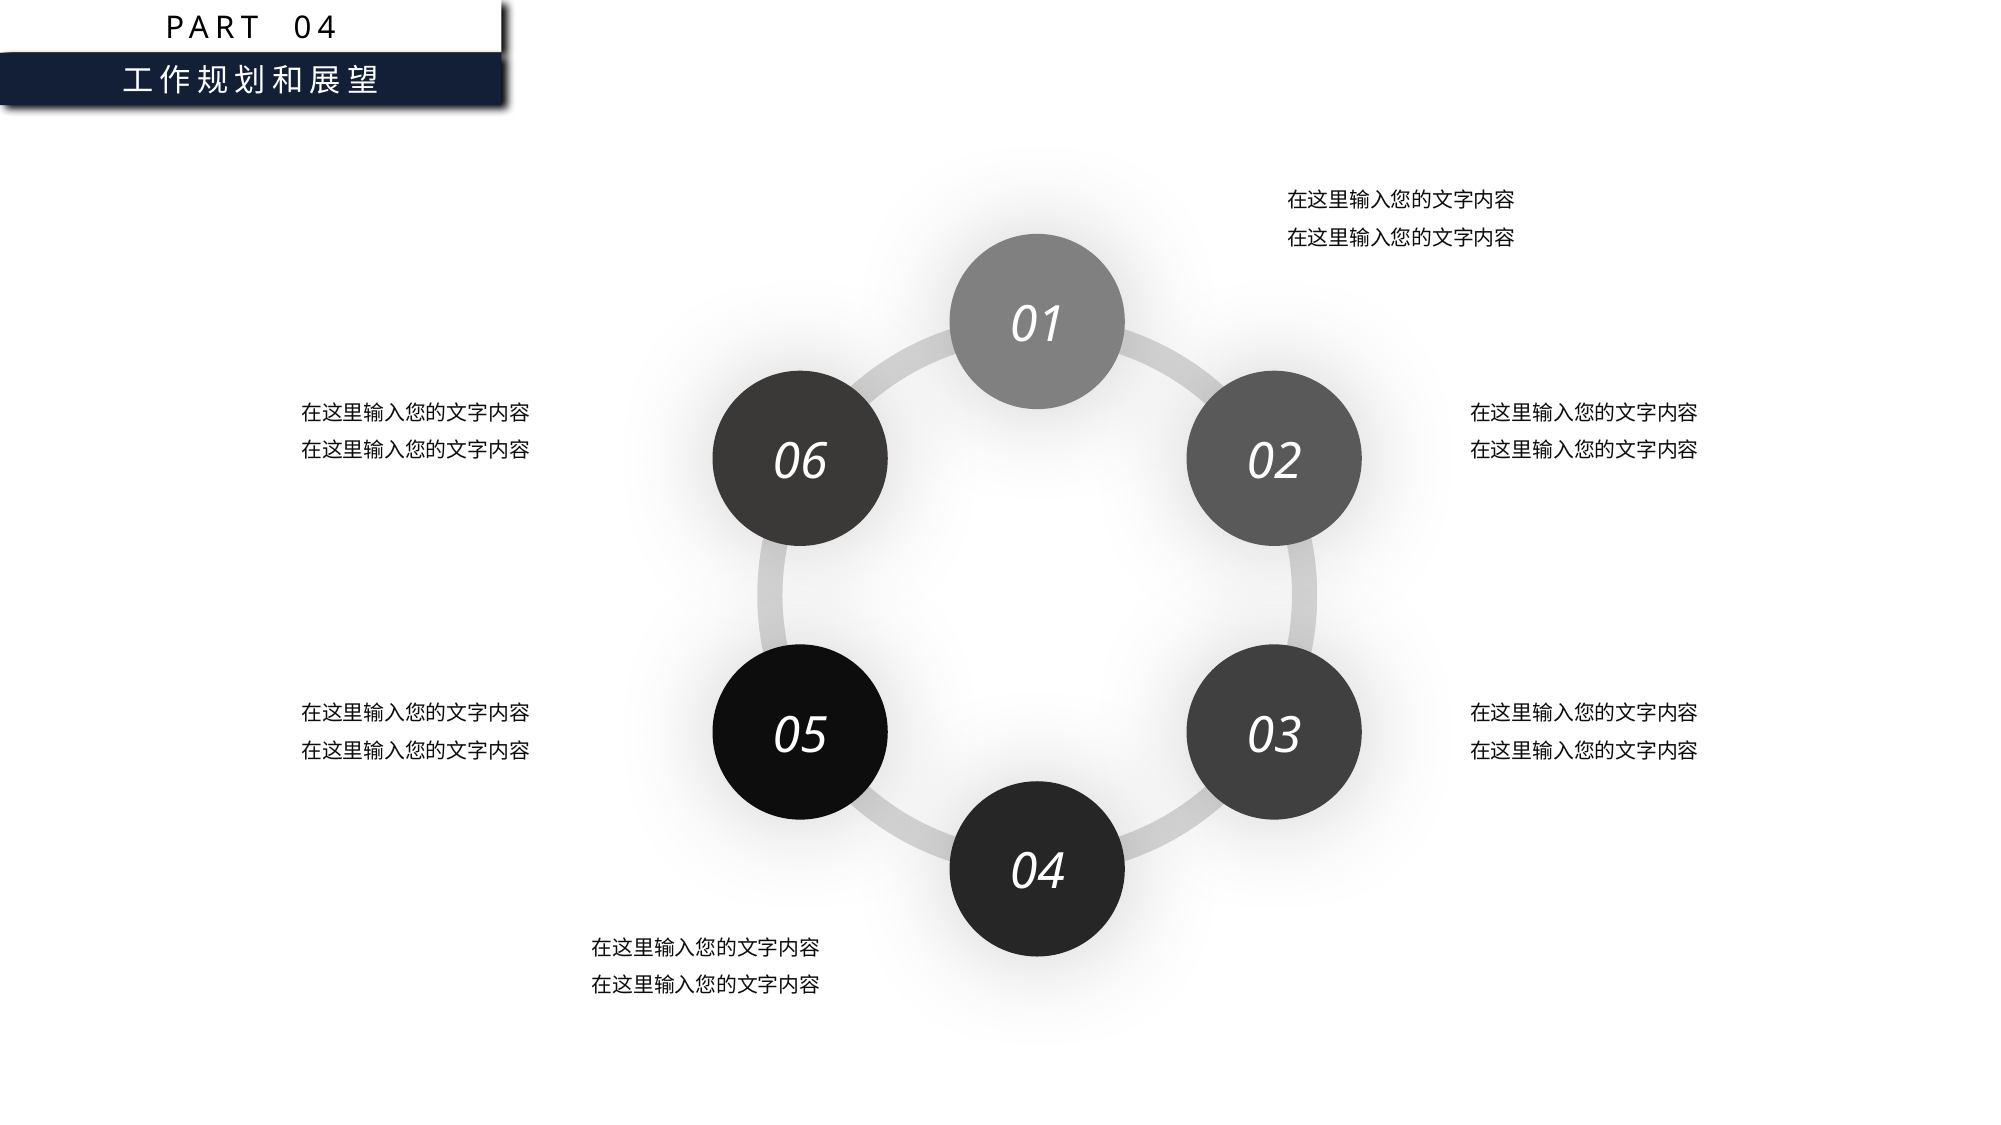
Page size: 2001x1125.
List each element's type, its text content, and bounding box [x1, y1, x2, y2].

text_box PART 04 [0, 0, 502, 52]
text_box 在这里输入您的文字内容 在这里输入您的文字内容 [1189, 179, 1613, 257]
text_box 在这里输入您的文字内容 在这里输入您的文字内容 [1372, 391, 1796, 469]
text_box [712, 233, 1362, 957]
text_box 在这里输入您的文字内容 在这里输入您的文字内容 [203, 391, 628, 469]
text_box 在这里输入您的文字内容 在这里输入您的文字内容 [203, 692, 628, 770]
text_box 在这里输入您的文字内容 在这里输入您的文字内容 [494, 926, 918, 1005]
text_box 在这里输入您的文字内容 在这里输入您的文字内容 [1372, 692, 1796, 770]
text_box 工作规划和展望 [0, 52, 502, 106]
